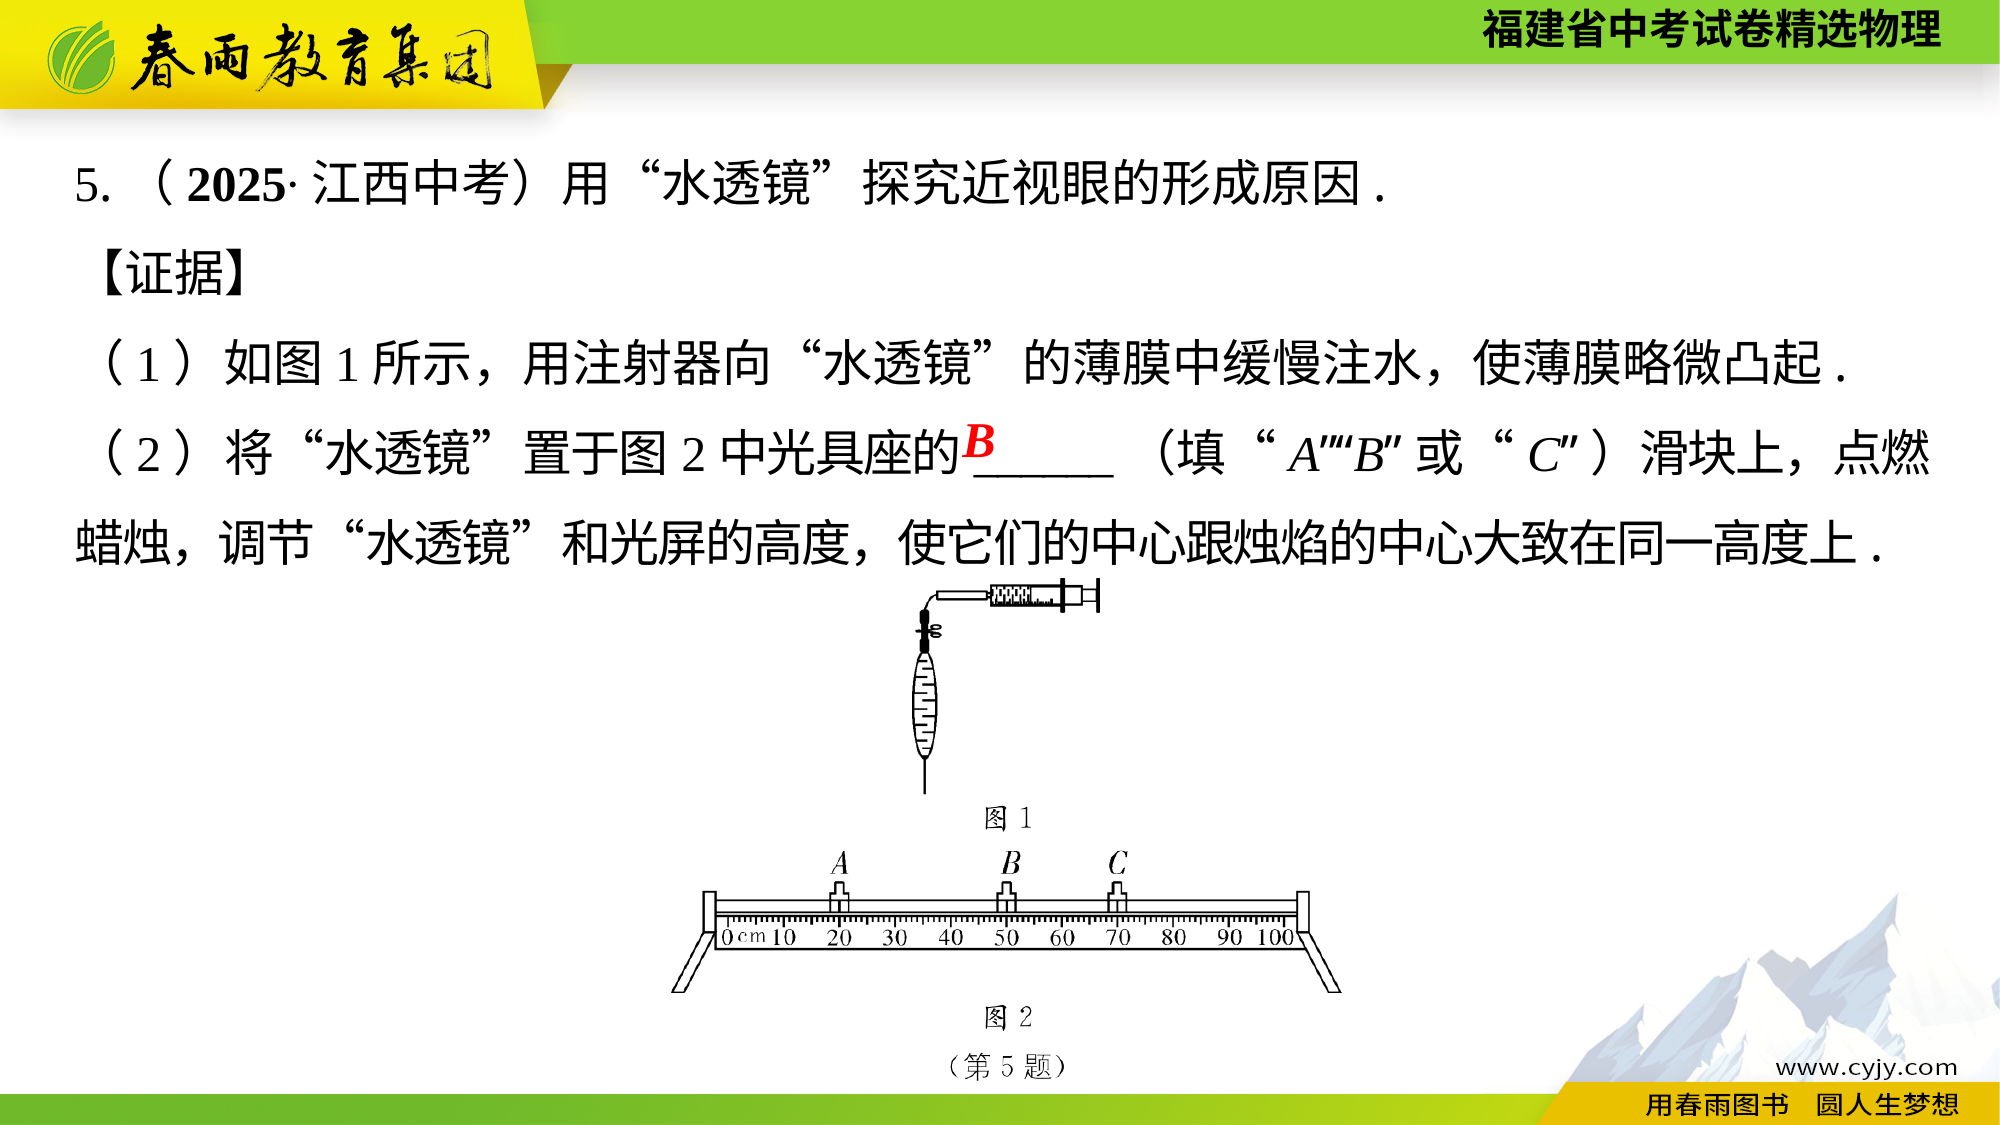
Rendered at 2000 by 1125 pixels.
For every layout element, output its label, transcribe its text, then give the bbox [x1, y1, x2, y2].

picture [0, 0, 2000, 1125]
text_box B [947, 400, 1073, 475]
list 5.（2025∙江西中考）用“水透镜”探究近视眼的形成原因. 【证据】 （1）如图1所示，用注射器向“水透镜”的薄膜中缓慢注水，使薄膜略微凸起. （2）将“水透镜”置于图2中光具座的______（填“A”“B”或“C”）滑块上，点燃蜡烛，调节“水透镜”和光屏的高度，使它们的中心跟烛焰的中心大致在同一高度上. [59, 113, 1944, 584]
